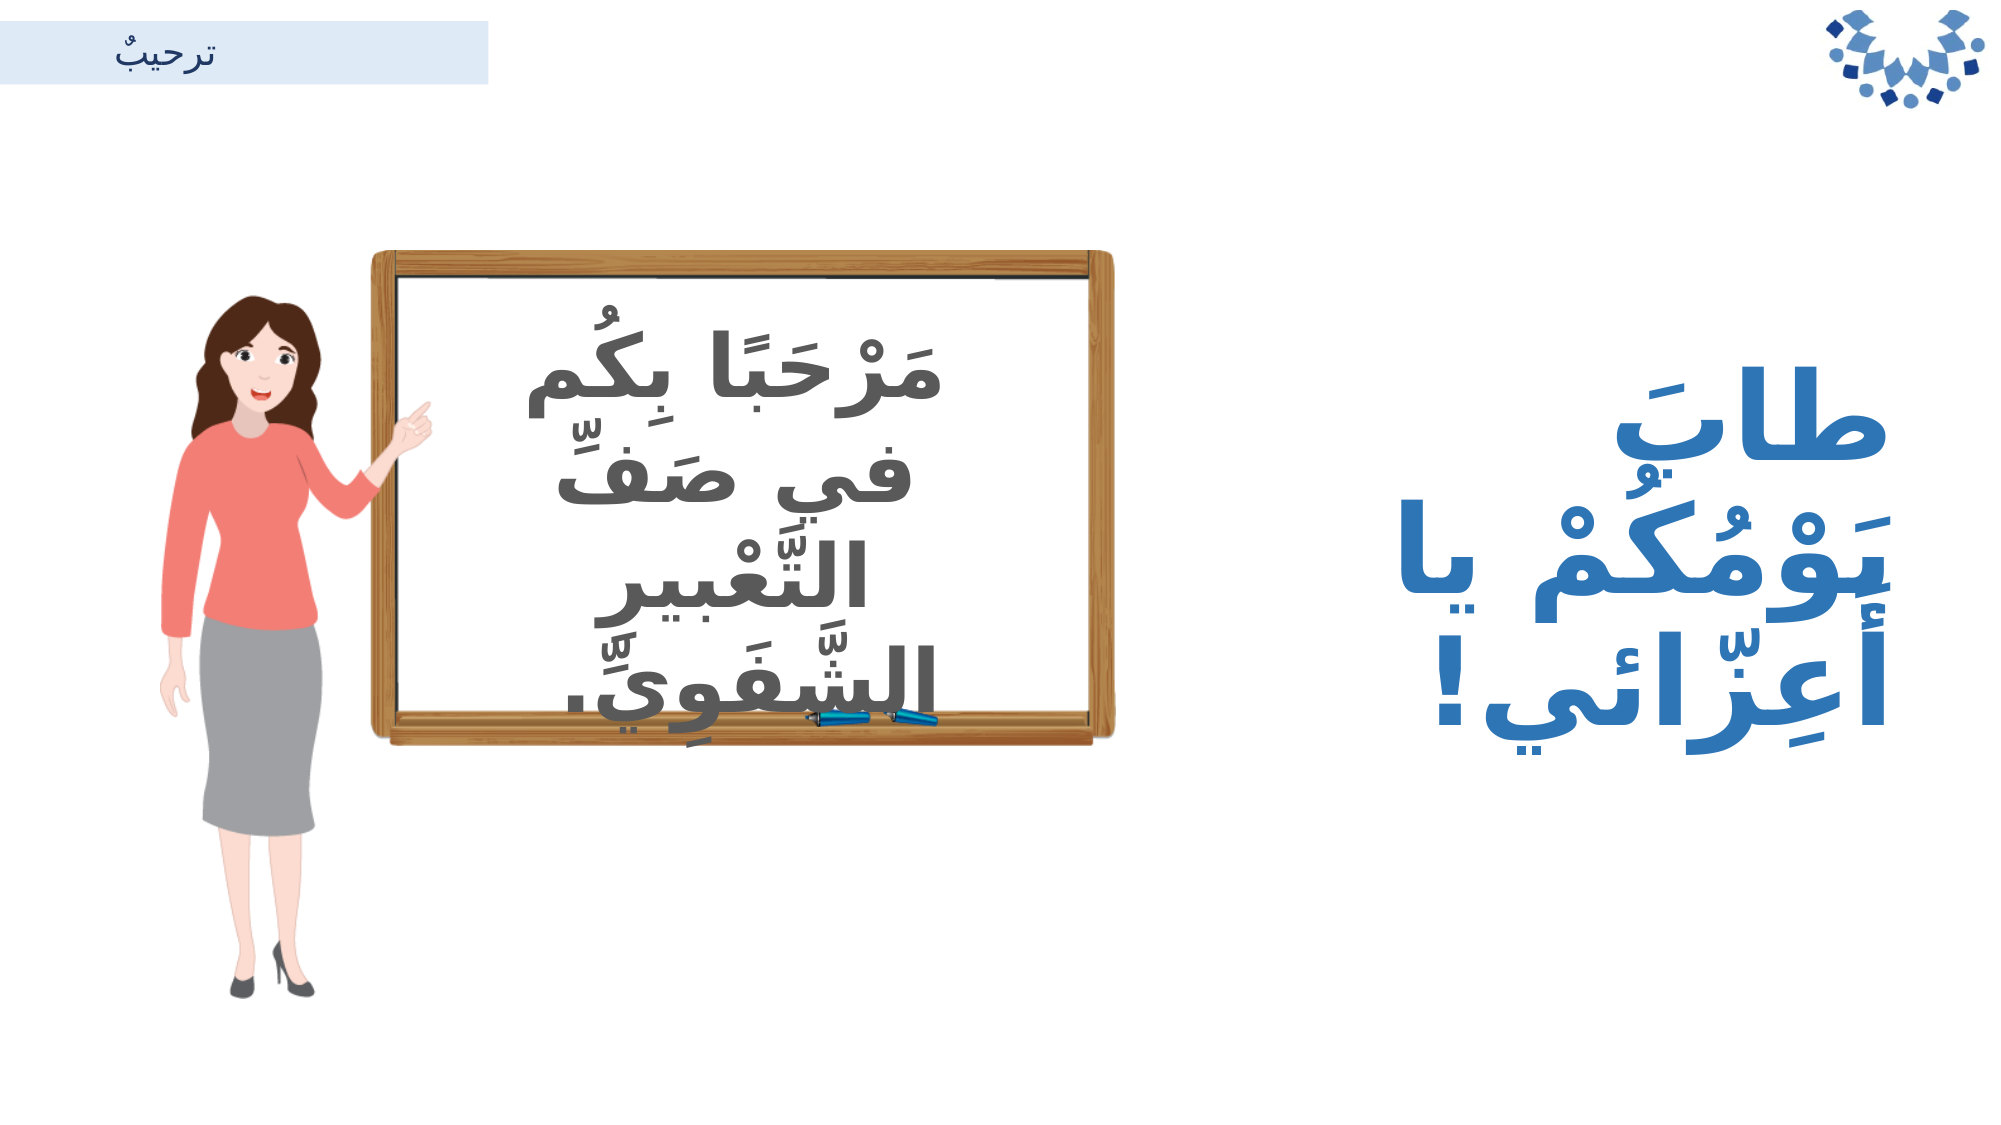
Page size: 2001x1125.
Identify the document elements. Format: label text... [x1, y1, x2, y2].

picture [160, 250, 1116, 999]
picture [1816, 10, 1992, 114]
text_box [0, 20, 489, 85]
text_box ترحيبٌ [87, 28, 536, 80]
text_box طابَ يَوْمُكُمْ يا أَعِزّائي! [1192, 475, 1910, 631]
